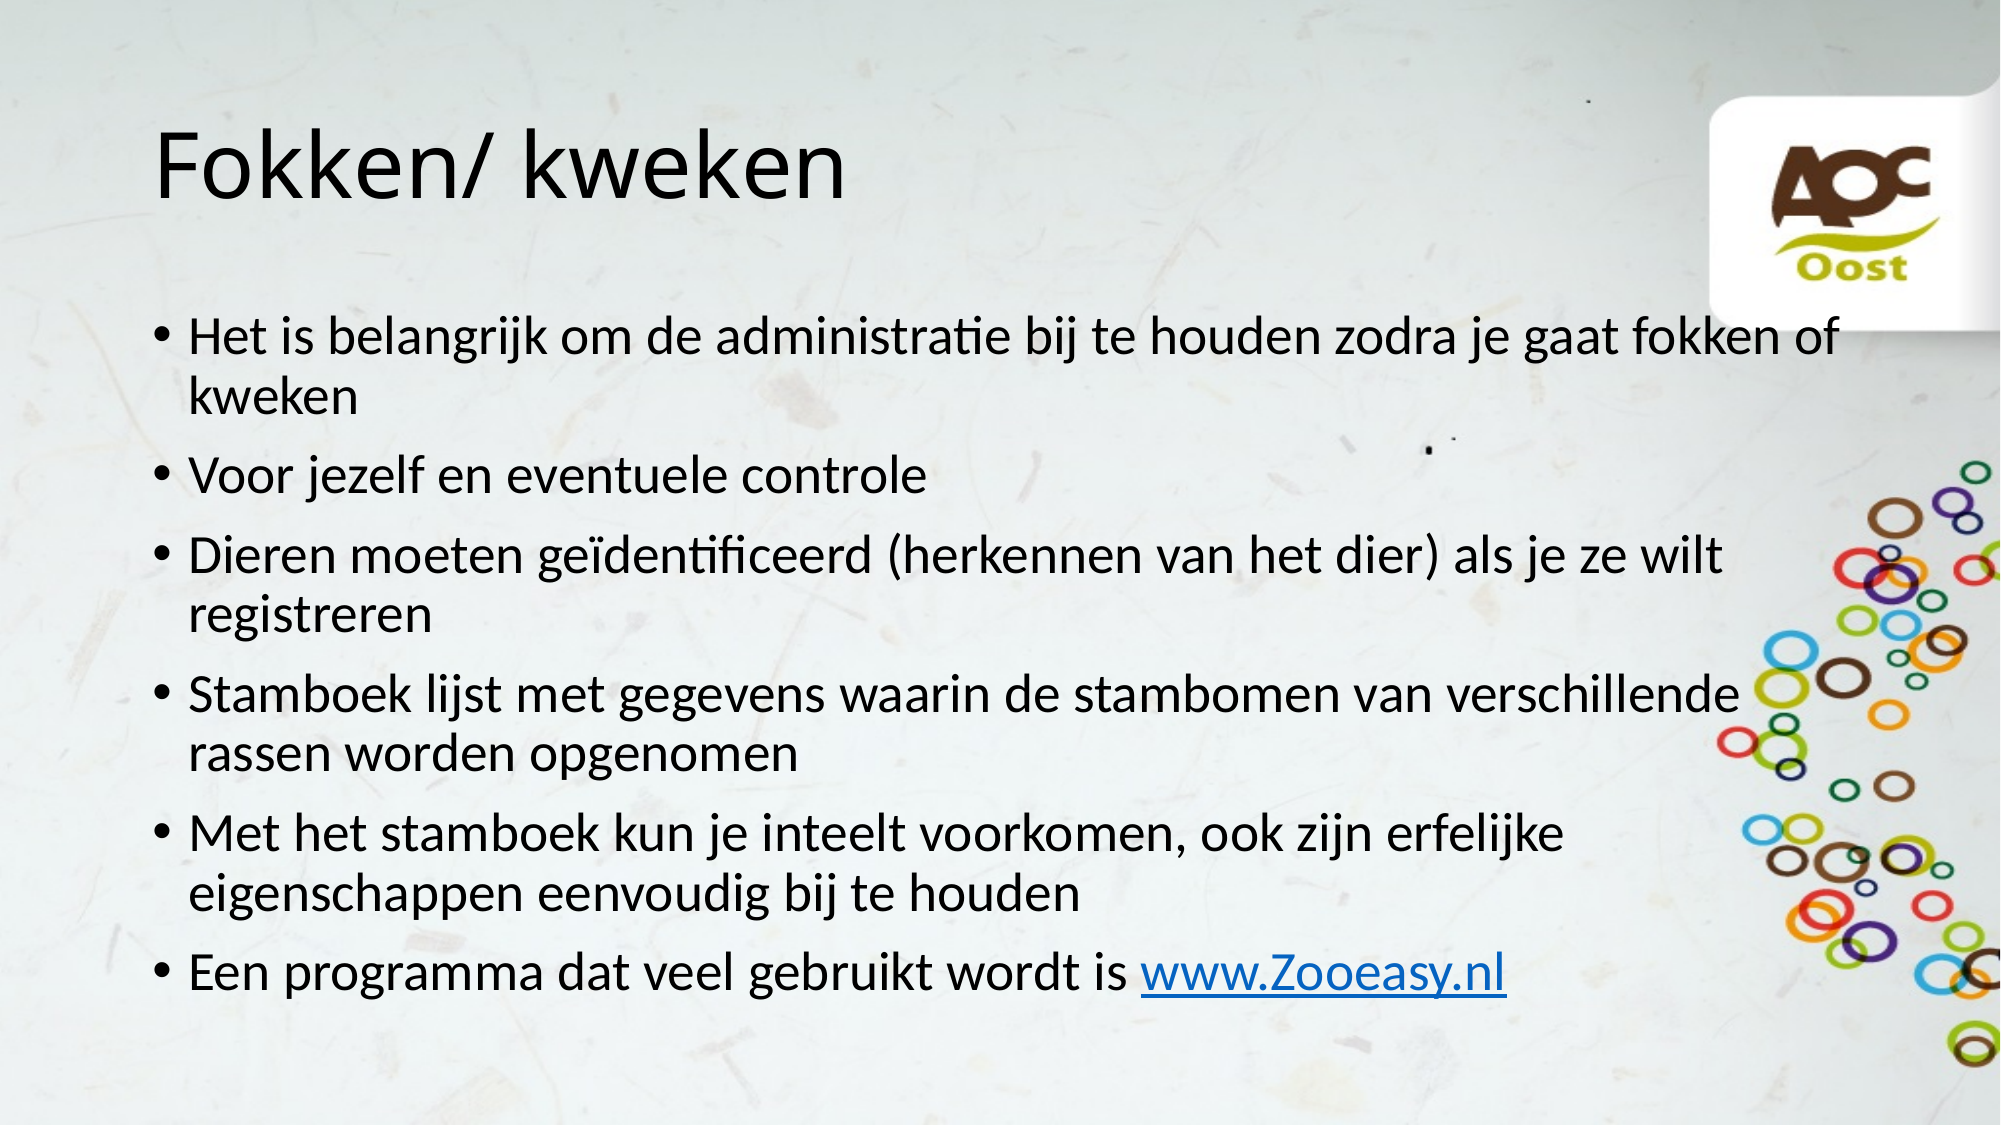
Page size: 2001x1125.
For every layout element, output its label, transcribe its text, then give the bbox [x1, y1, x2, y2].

title Fokken/ kweken [137, 59, 1863, 278]
list Het is belangrijk om de administratie bij te houden zodra je gaat fokken of kweken Voor jezelf en eventuele controle Dieren moeten geïdentificeerd (herkennen van het dier) als je ze wilt registreren Stamboek lijst met gegevens waarin de stambomen van verschillende rassen worden opgenomen Met het stamboek kun je inteelt voorkomen, ook zijn erfelijke eigenschappen eenvoudig bij te houden Een programma dat veel gebruikt wordt is www.Zooeasy.nl [137, 299, 1863, 1014]
picture [0, 0, 2001, 1125]
